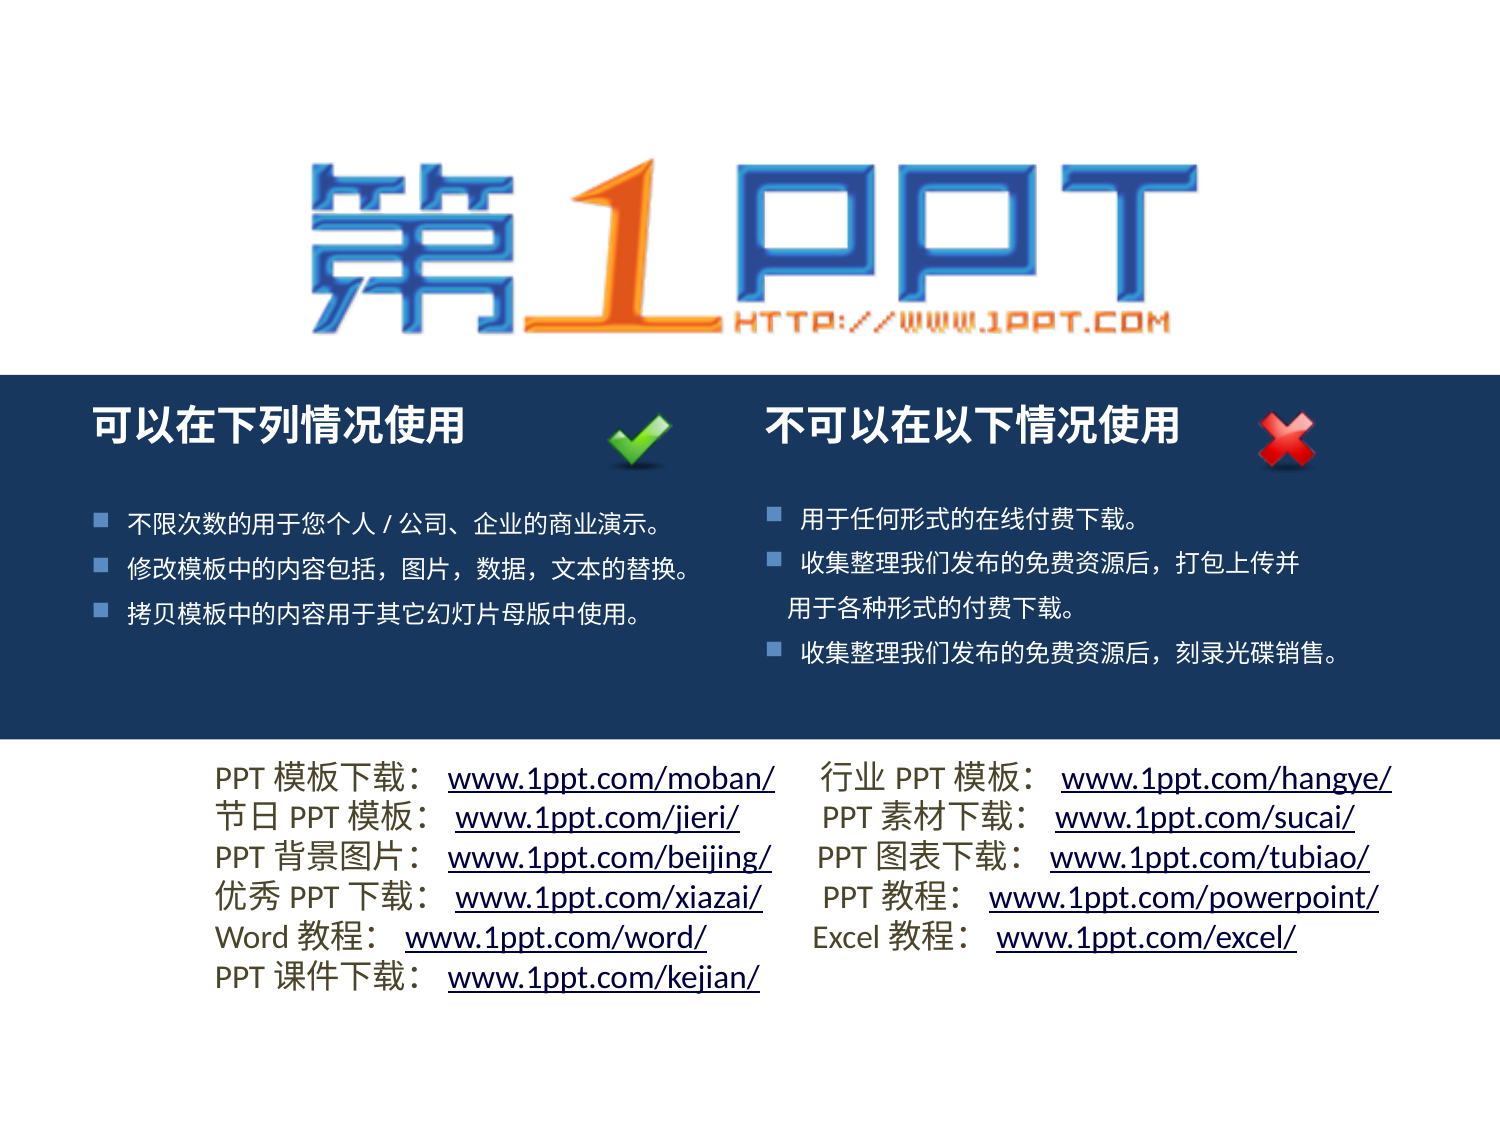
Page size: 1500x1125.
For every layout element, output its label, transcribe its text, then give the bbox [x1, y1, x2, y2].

text_box 可以在下列情况使用 不限次数的用于您个人/公司、企业的商业演示。 修改模板中的内容包括，图片，数据，文本的替换。 拷贝模板中的内容用于其它幻灯片母版中使用。 [76, 391, 750, 716]
text_box PPT模板下载：www.1ppt.com/moban/ 行业PPT模板：www.1ppt.com/hangye/ 节日PPT模板：www.1ppt.com/jieri/ PPT素材下载：www.1ppt.com/sucai/ PPT背景图片：www.1ppt.com/beijing/ PPT图表下载：www.1ppt.com/tubiao/ 优秀PPT下载：www.1ppt.com/xiazai/ PPT教程：www.1ppt.com/powerpoint/ Word教程：www.1ppt.com/word/ Excel教程：www.1ppt.com/excel/ PPT课件下载：www.1ppt.com/kejian/ [198, 740, 1500, 1096]
text_box [0, 374, 1500, 740]
text_box 不可以在以下情况使用 用于任何形式的在线付费下载。 收集整理我们发布的免费资源后，打包上传并 用于各种形式的付费下载。 收集整理我们发布的免费资源后，刻录光碟销售。 [750, 391, 1424, 716]
picture [134, 27, 1400, 473]
